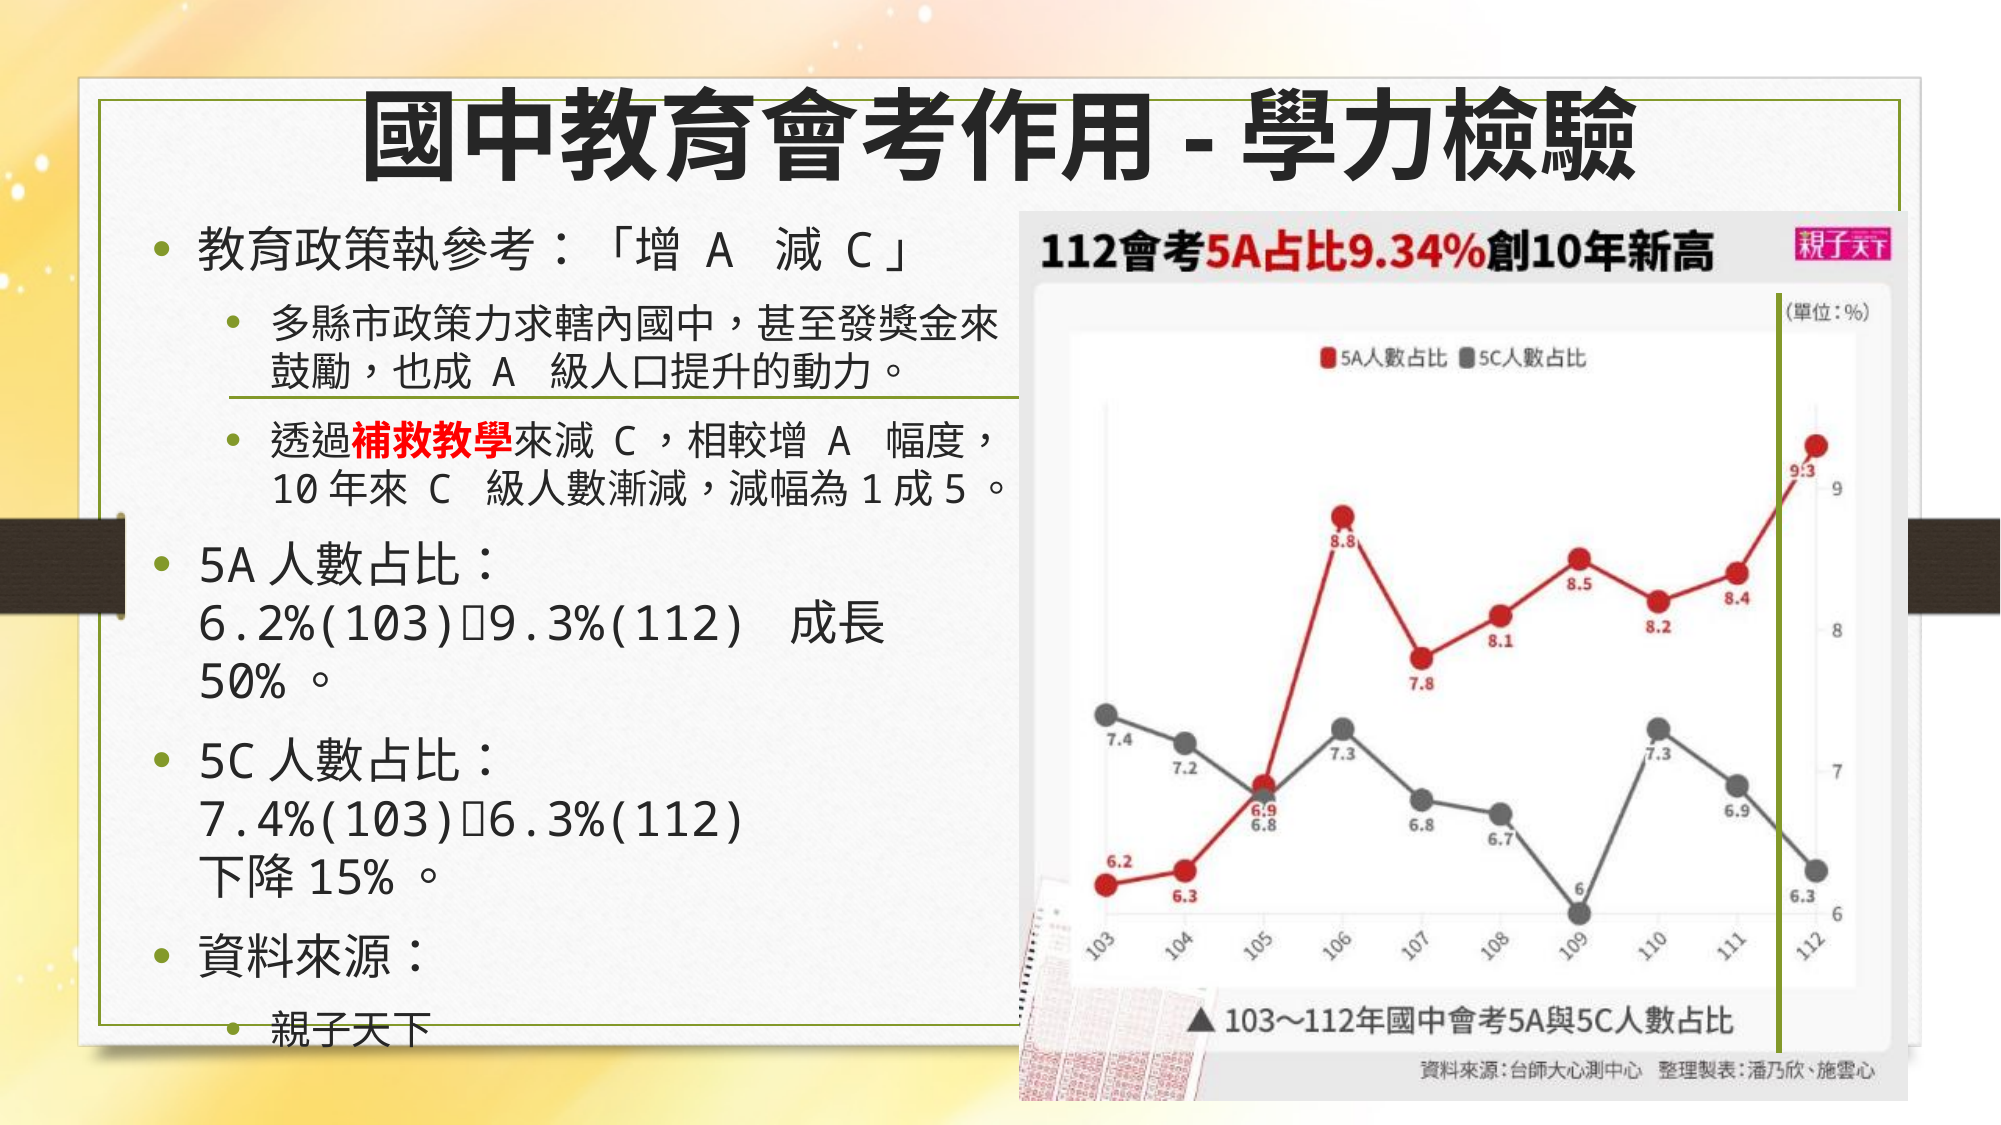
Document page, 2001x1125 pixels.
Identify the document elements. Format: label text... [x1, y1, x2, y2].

title 國中教育會考作用-學力檢驗 [137, 24, 1863, 212]
picture [0, 0, 2001, 1125]
list 教育政策執參考：「增 A 減 C」 多縣市政策力求轄內國中，甚至發獎金來鼓勵，也成 A 級人口提升的動力。 透過補救教學來減 C，相較增 A 幅度，10年來 C 級人數漸減，減幅為1成5。 5A人數占比：6.2%(103)9.3%(112) 成長50%。 5C人數占比：7.4%(103)6.3%(112) 下降15%。 資料來源： 親子天下 [137, 212, 1018, 1101]
